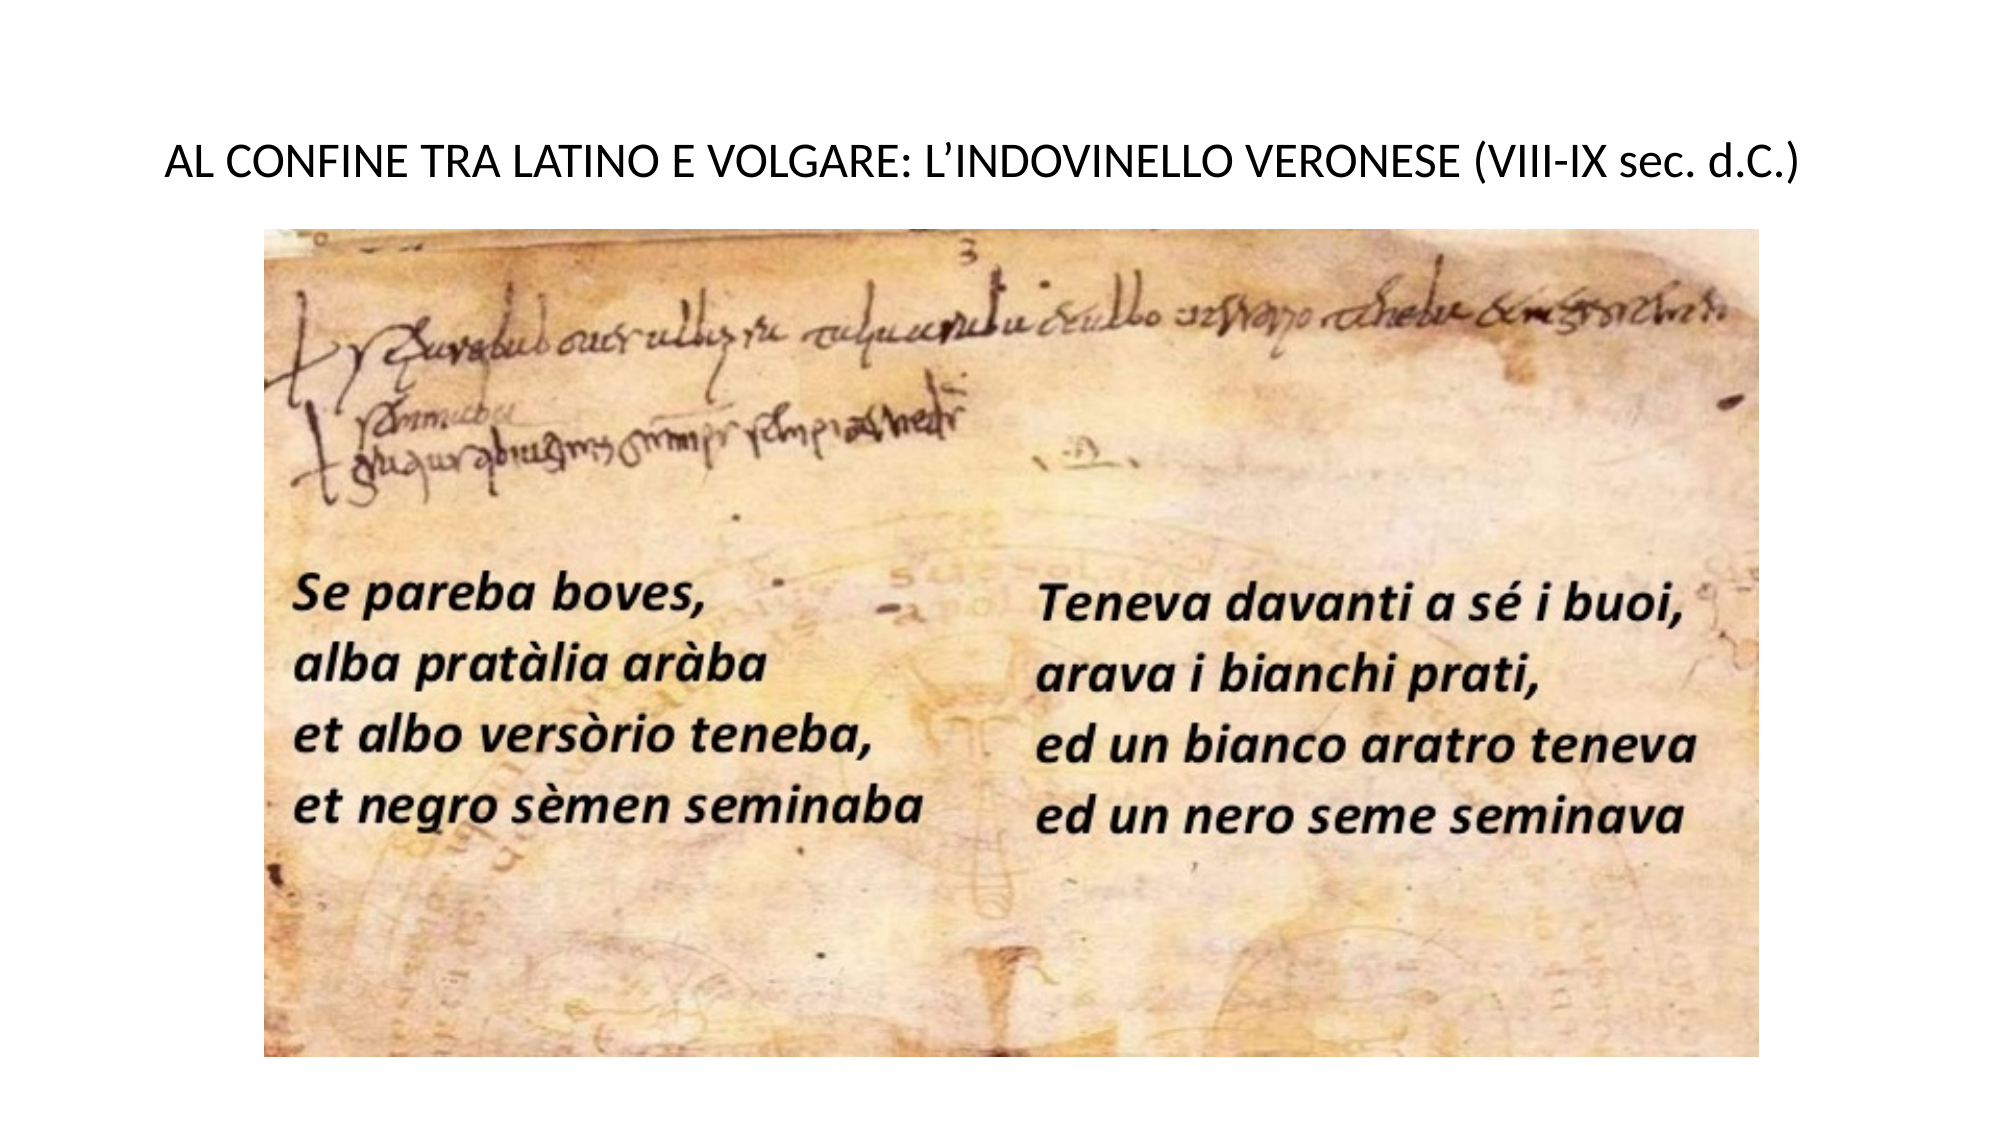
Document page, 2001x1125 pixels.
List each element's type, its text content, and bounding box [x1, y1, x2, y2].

picture [264, 229, 1759, 1057]
text_box AL CONFINE TRA LATINO E VOLGARE: L’INDOVINELLO VERONESE (VIII-IX sec. d.C.) [149, 119, 1966, 195]
